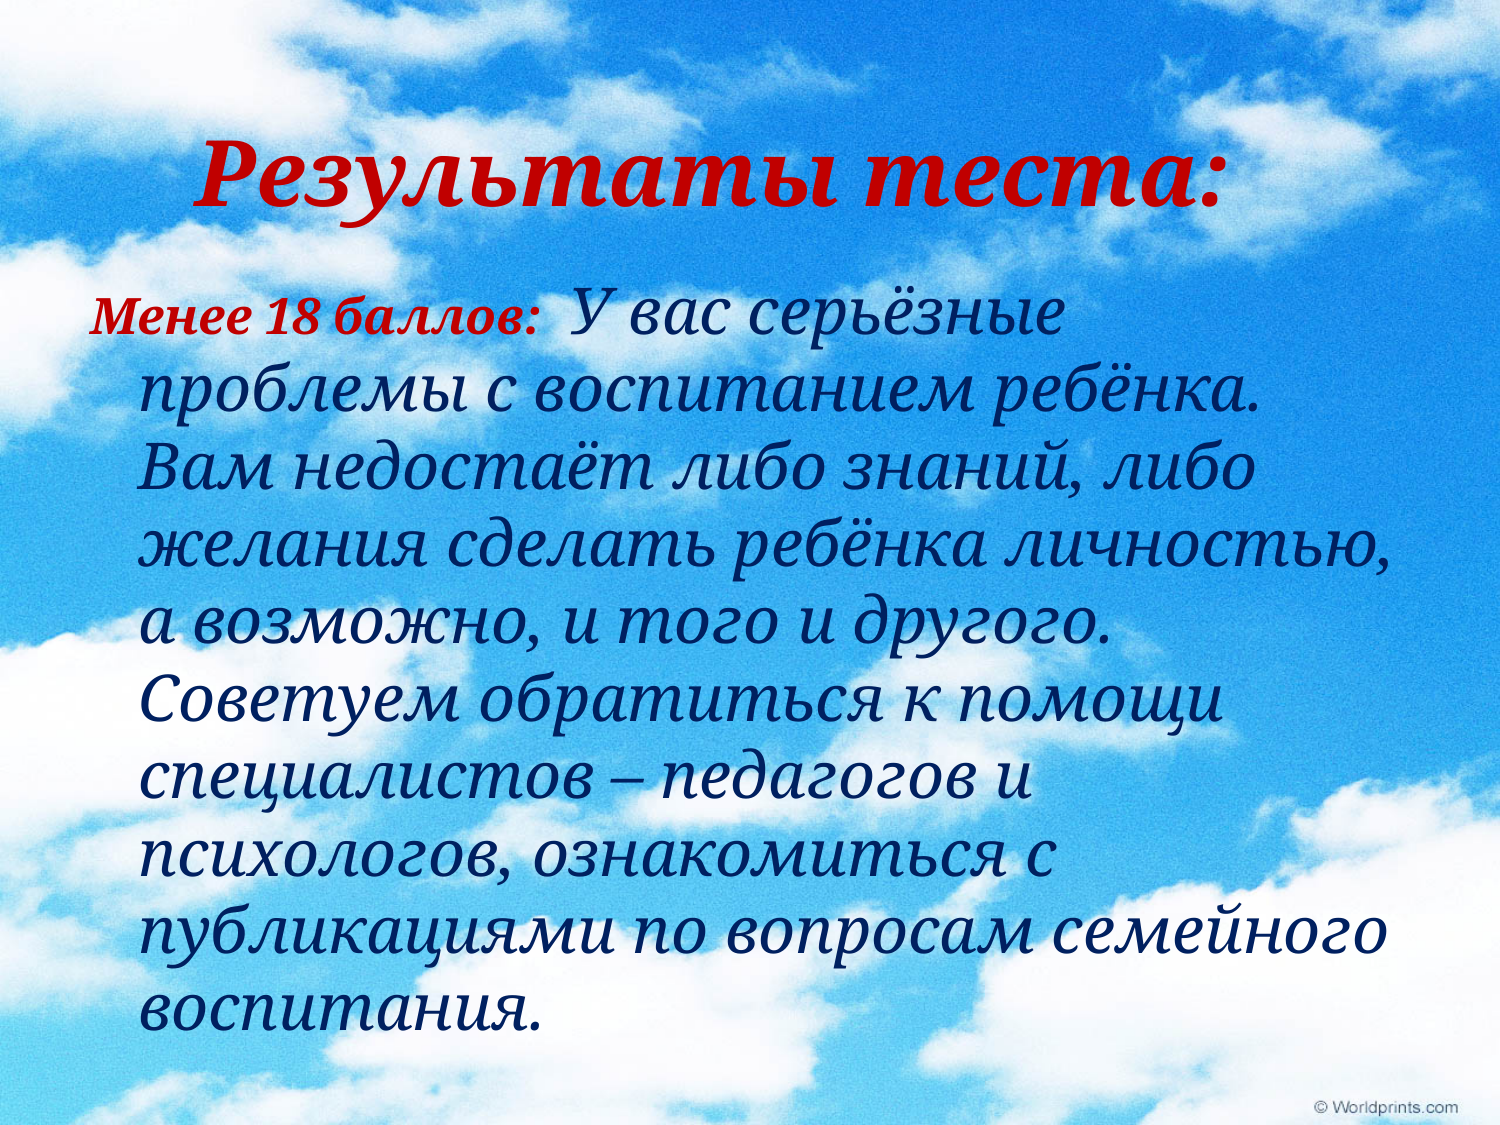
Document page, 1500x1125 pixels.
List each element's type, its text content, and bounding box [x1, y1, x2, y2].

title Результаты теста: [41, 49, 1388, 290]
list Менее 18 баллов: У вас серьёзные проблемы с воспитанием ребёнка. Вам недостаёт либо знаний, либо желания сделать ребёнка личностью, а возможно, и того и другого. Советуем обратиться к помощи специалистов – педагогов и психологов, ознакомиться с публикациями по вопросам семейного воспитания. [75, 262, 1425, 1055]
picture [0, 0, 1500, 1125]
